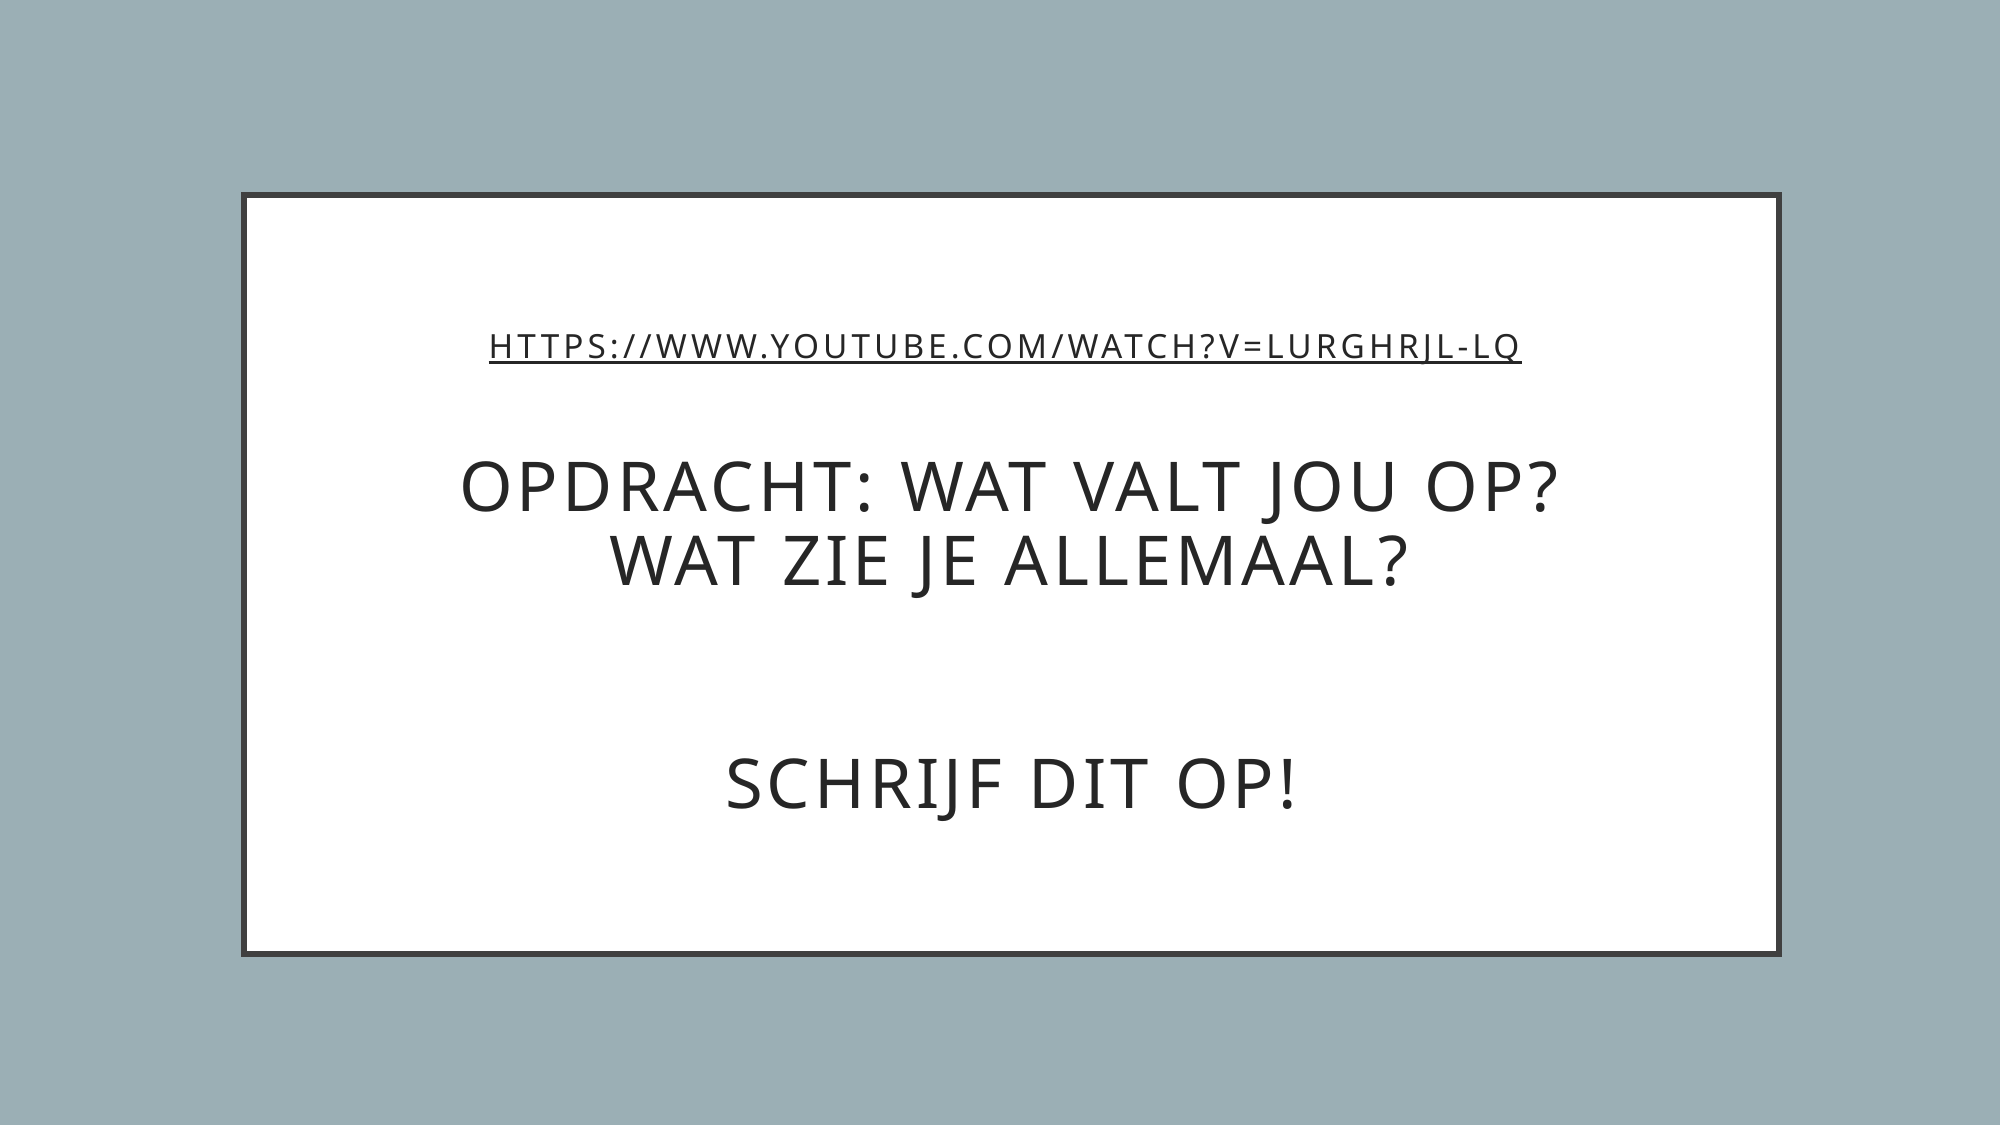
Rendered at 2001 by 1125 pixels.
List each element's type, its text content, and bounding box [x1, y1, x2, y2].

title https://www.youtube.com/watch?v=lUrgHrJL-lQ Opdracht: Wat valt jou op? Wat zie je allemaal? Schrijf dit op! [241, 192, 1782, 957]
